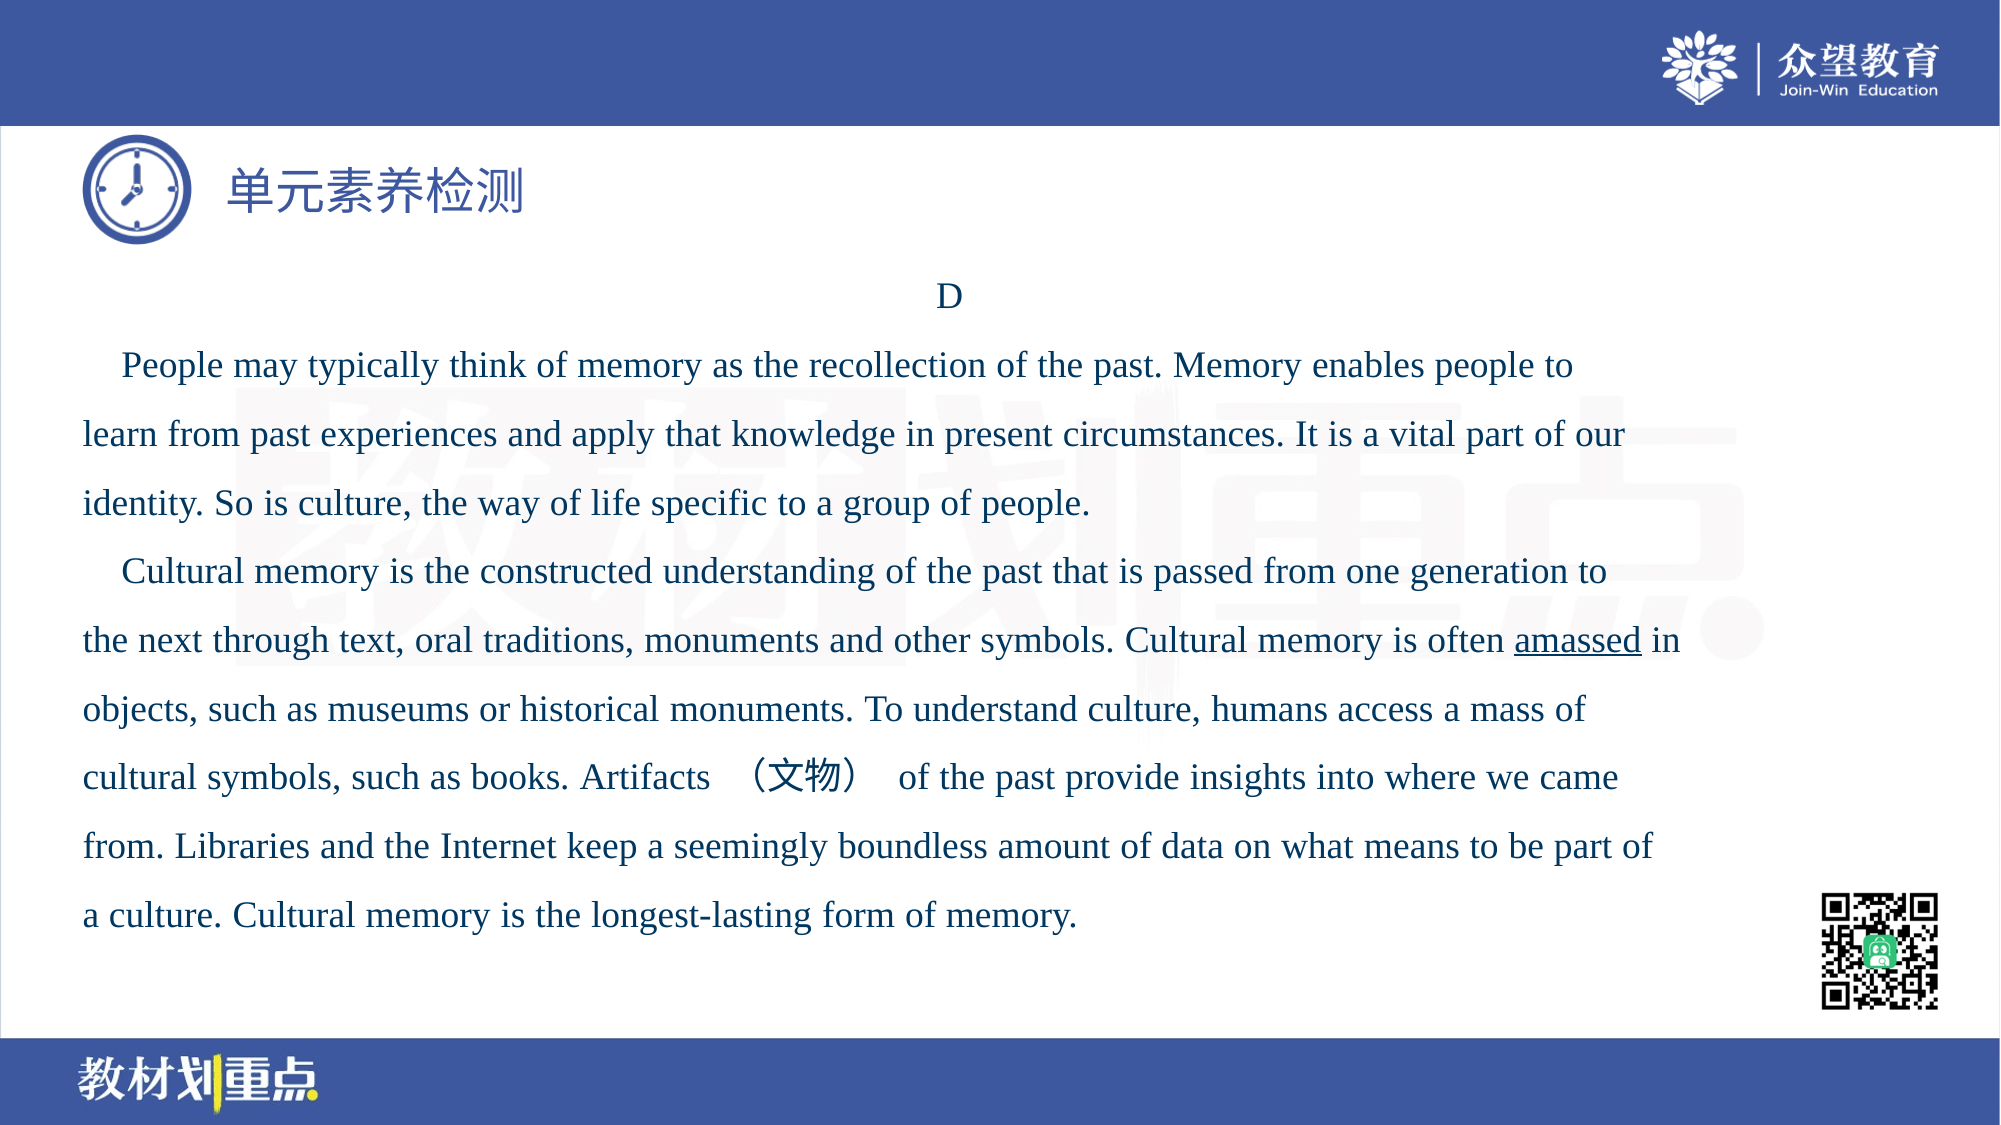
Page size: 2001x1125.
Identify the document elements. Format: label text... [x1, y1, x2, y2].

picture [0, 0, 2000, 1125]
text_box D People may typically think of memory as the recollection of the past. Memory enables people to learn from past experiences and apply that knowledge in present circumstances. It is a vital part of our identity. So is culture, the way of life specific to a group of people. Cultural memory is the constructed understanding of the past that is passed from one generation to the next through text, oral traditions, monuments and other symbols. Cultural memory is often amassed in objects, such as museums or historical monuments. To understand culture, humans access a mass of cultural symbols, such as books. Artifacts （文物） of the past provide insights into where we came from. Libraries and the Internet keep a seemingly boundless amount of data on what means to be part of a culture. Cultural memory is the longest-lasting form of memory. [82, 247, 1817, 935]
